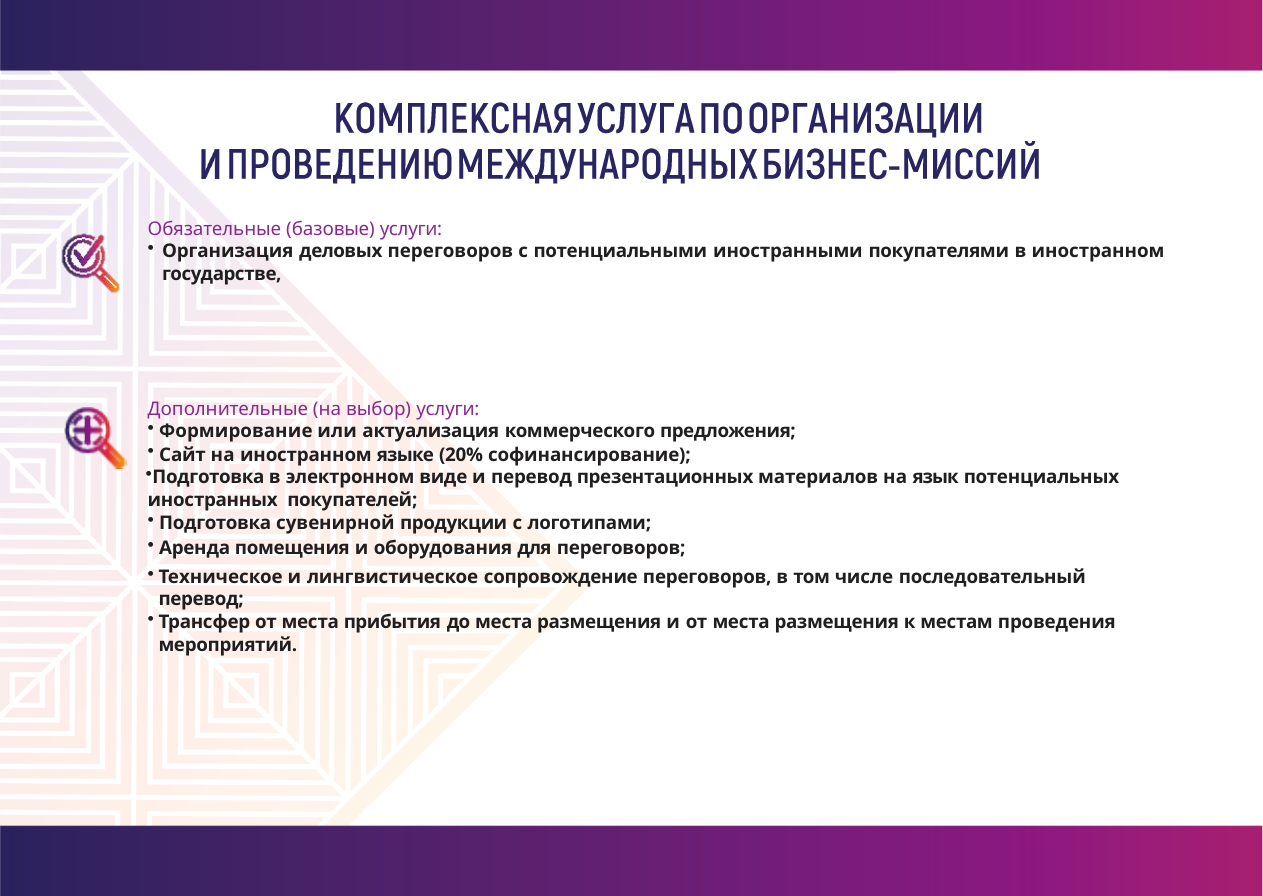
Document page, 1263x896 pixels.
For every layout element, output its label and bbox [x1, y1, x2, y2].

text_box [54, 211, 137, 469]
text_box [0, 0, 1263, 896]
